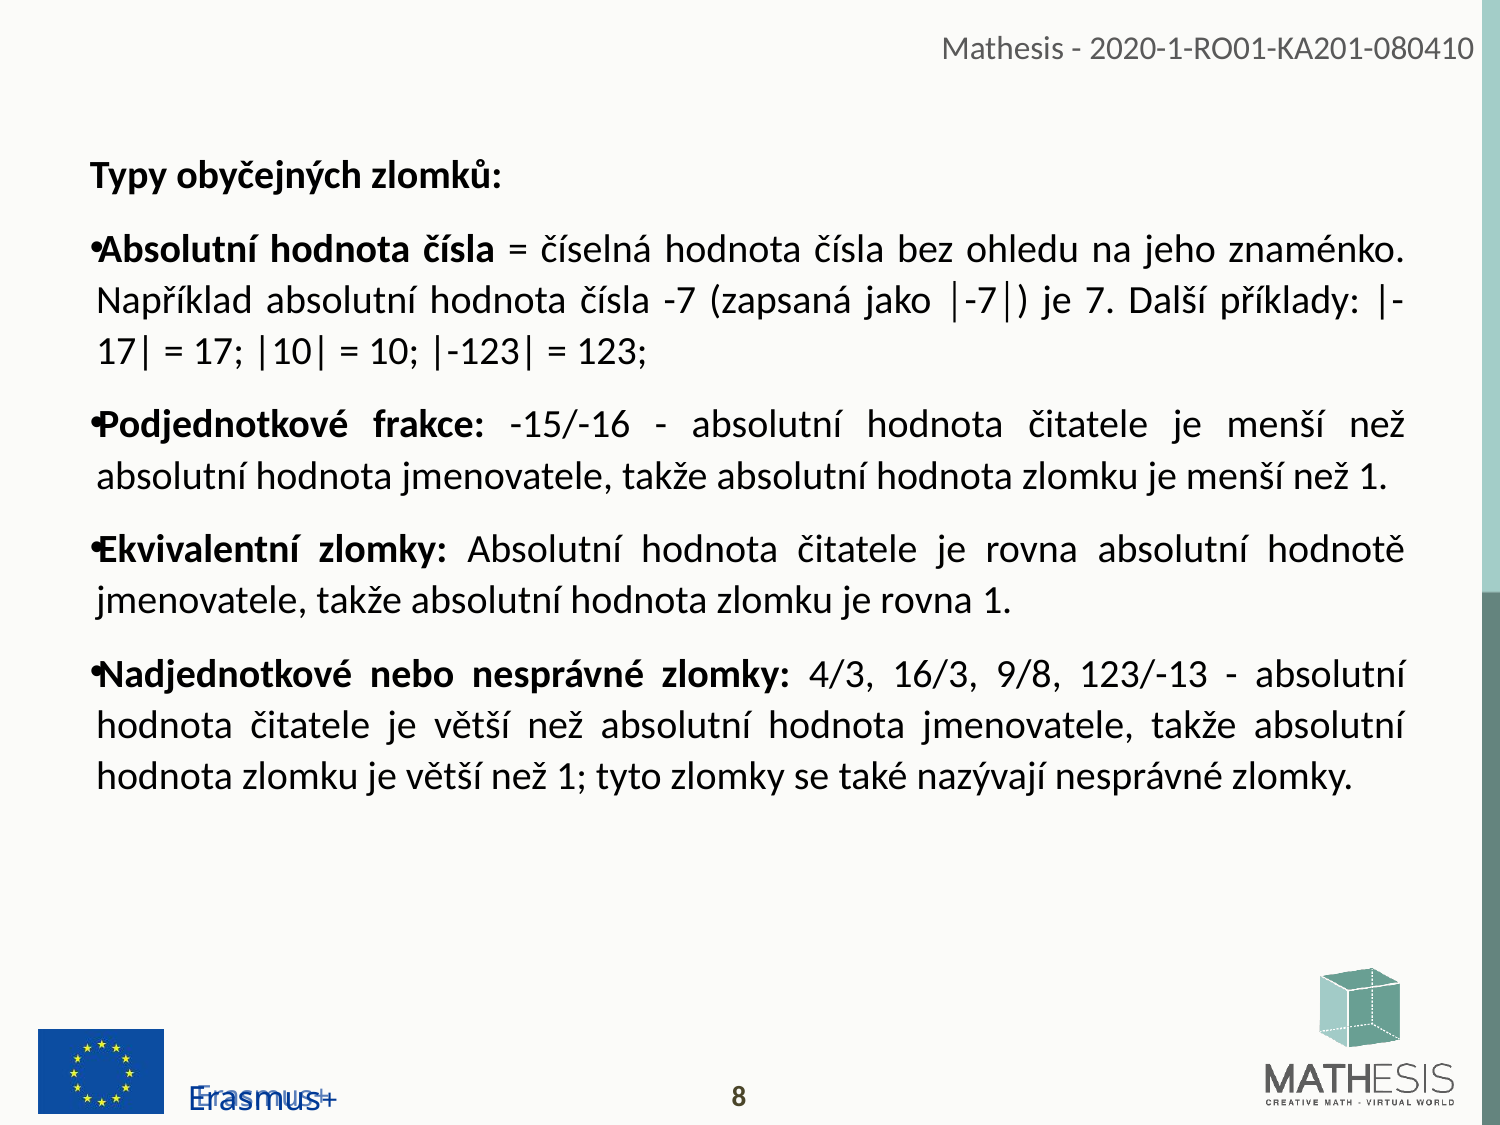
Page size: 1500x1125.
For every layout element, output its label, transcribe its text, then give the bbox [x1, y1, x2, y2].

list Typy obyčejných zlomků: Absolutní hodnota čísla = číselná hodnota čísla bez ohledu na jeho znaménko. Například absolutní hodnota čísla -7 (zapsaná jako │-7│) je 7. Další příklady: |-17| = 17; |10| = 10; |-123| = 123; Podjednotkové frakce: -15/-16 - absolutní hodnota čitatele je menší než absolutní hodnota jmenovatele, takže absolutní hodnota zlomku je menší než 1. Ekvivalentní zlomky: Absolutní hodnota čitatele je rovna absolutní hodnotě jmenovatele, takže absolutní hodnota zlomku je rovna 1. Nadjednotkové nebo nesprávné zlomky: 4/3, 16/3, 9/8, 123/-13 - absolutní hodnota čitatele je větší než absolutní hodnota jmenovatele, takže absolutní hodnota zlomku je větší než 1; tyto zlomky se také nazývají nesprávné zlomky. [75, 138, 1425, 881]
picture [38, 1029, 164, 1114]
